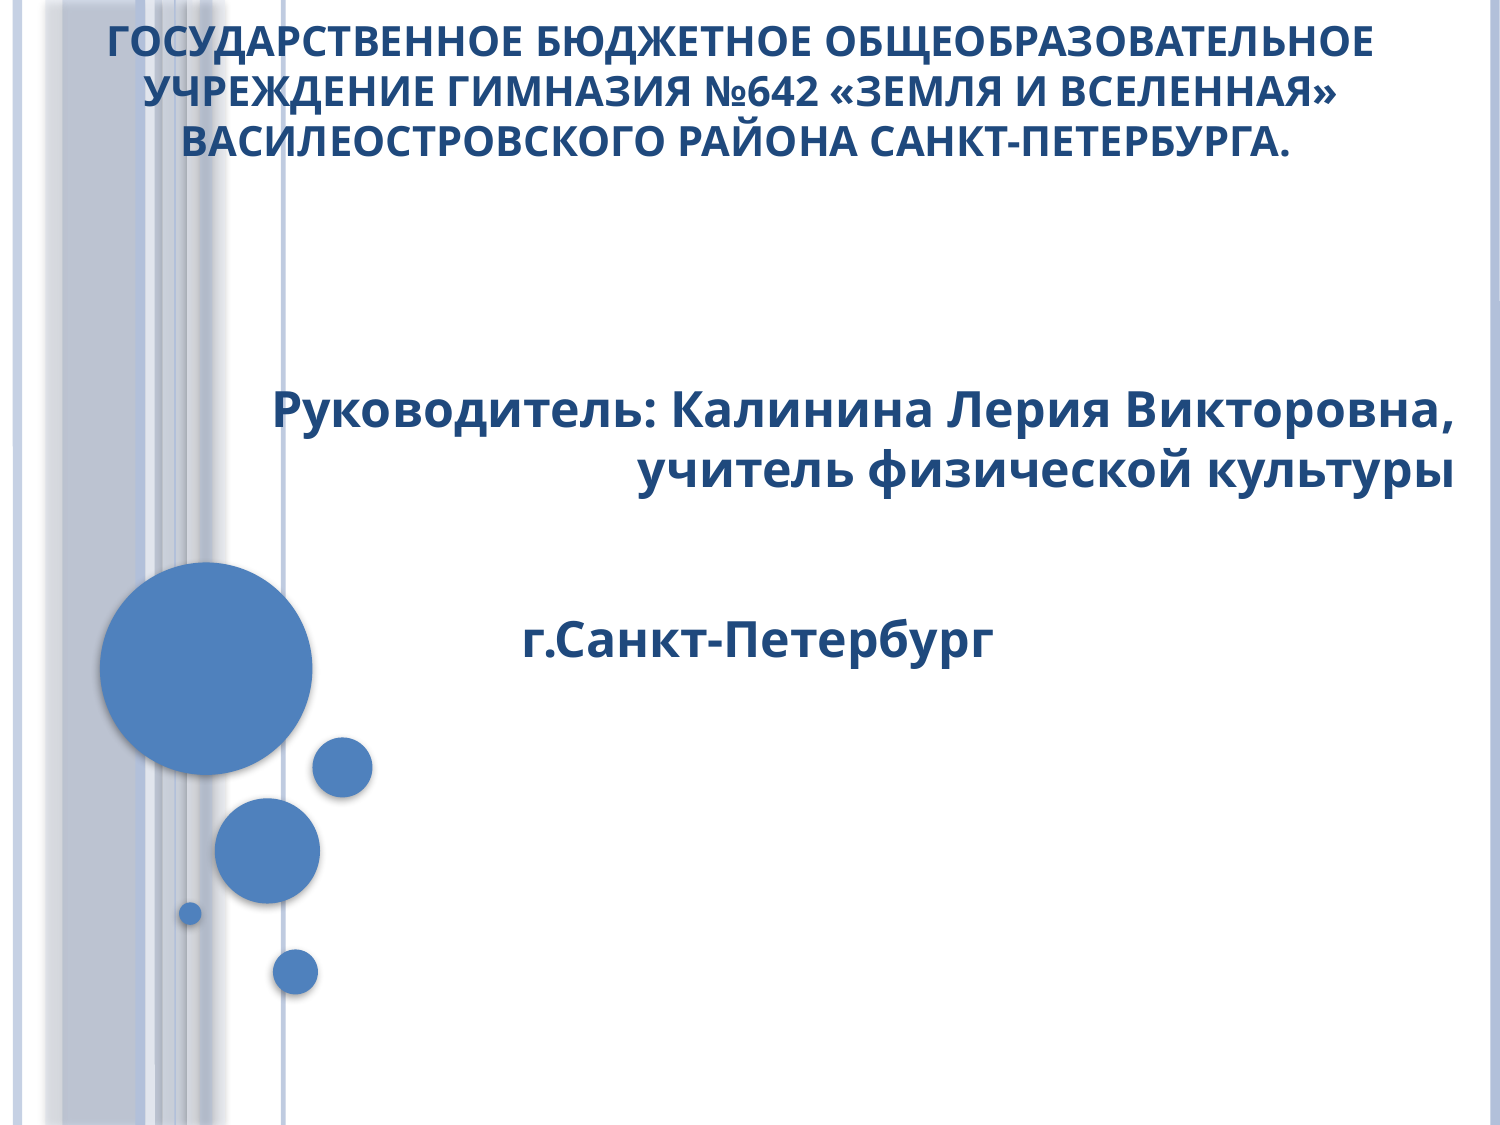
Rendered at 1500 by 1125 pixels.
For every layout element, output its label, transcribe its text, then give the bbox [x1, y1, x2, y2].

title Государственное бюджетное общеобразовательное учреждение гимназия №642 «Земля и Вселенная» Василеостровского района Санкт-Петербурга. [0, 0, 1483, 173]
subtitle Руководитель: Калинина Лерия Викторовна, учитель физической культуры г.Санкт-Петербург [64, 267, 1471, 1125]
